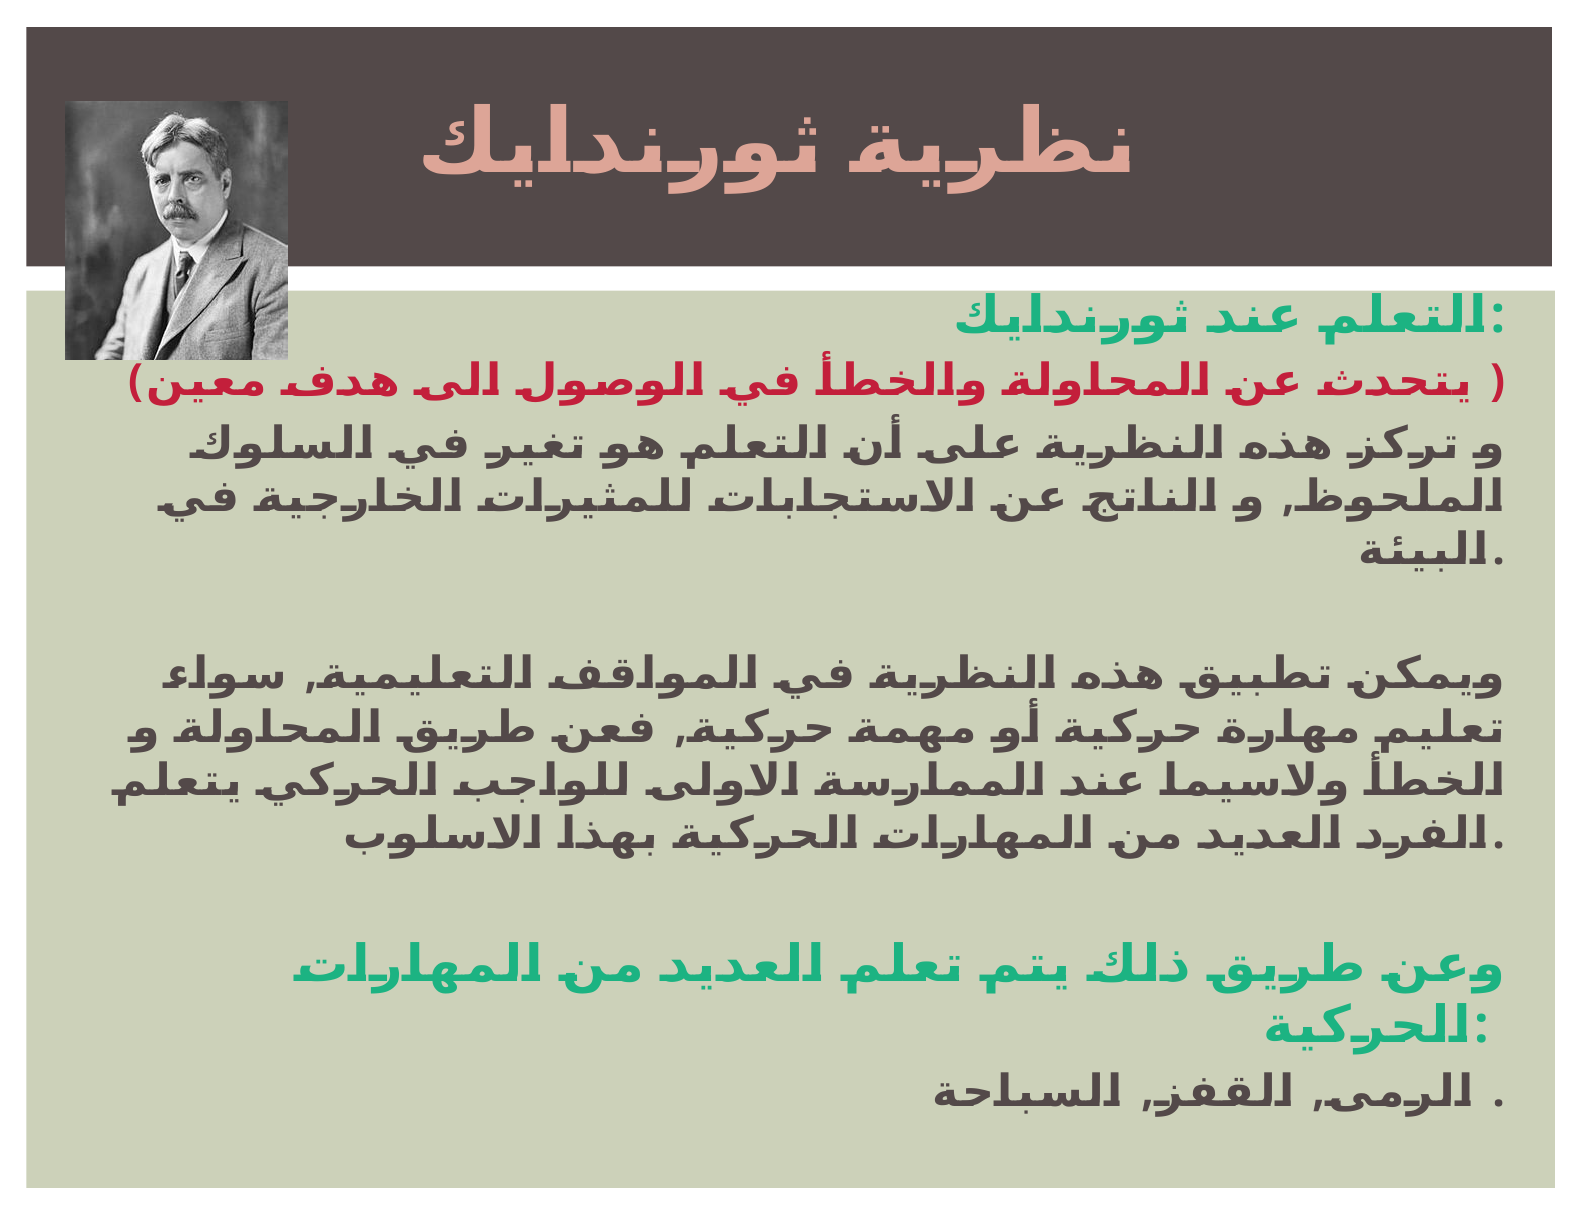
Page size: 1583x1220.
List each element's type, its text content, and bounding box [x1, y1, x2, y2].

title نظرية ثورندايك [65, 43, 1517, 231]
picture [65, 101, 288, 361]
list التعلم عند ثورندايك: (يتحدث عن المحاولة والخطأ في الوصول الى هدف معين ) و تركز هذه النظرية على أن التعلم هو تغير في السلوك الملحوظ, و الناتج عن الاستجابات للمثيرات الخارجية في البيئة. ويمكن تطبيق هذه النظرية في المواقف التعليمية, سواء تعليم مهارة حركية أو مهمة حركية, فعن طريق المحاولة و الخطأ ولاسيما عند الممارسة الاولى للواجب الحركي يتعلم الفرد العديد من المهارات الحركية بهذا الاسلوب. وعن طريق ذلك يتم تعلم العديد من المهارات الحركية: الرمى, القفز, السباحة . [65, 273, 1522, 1140]
